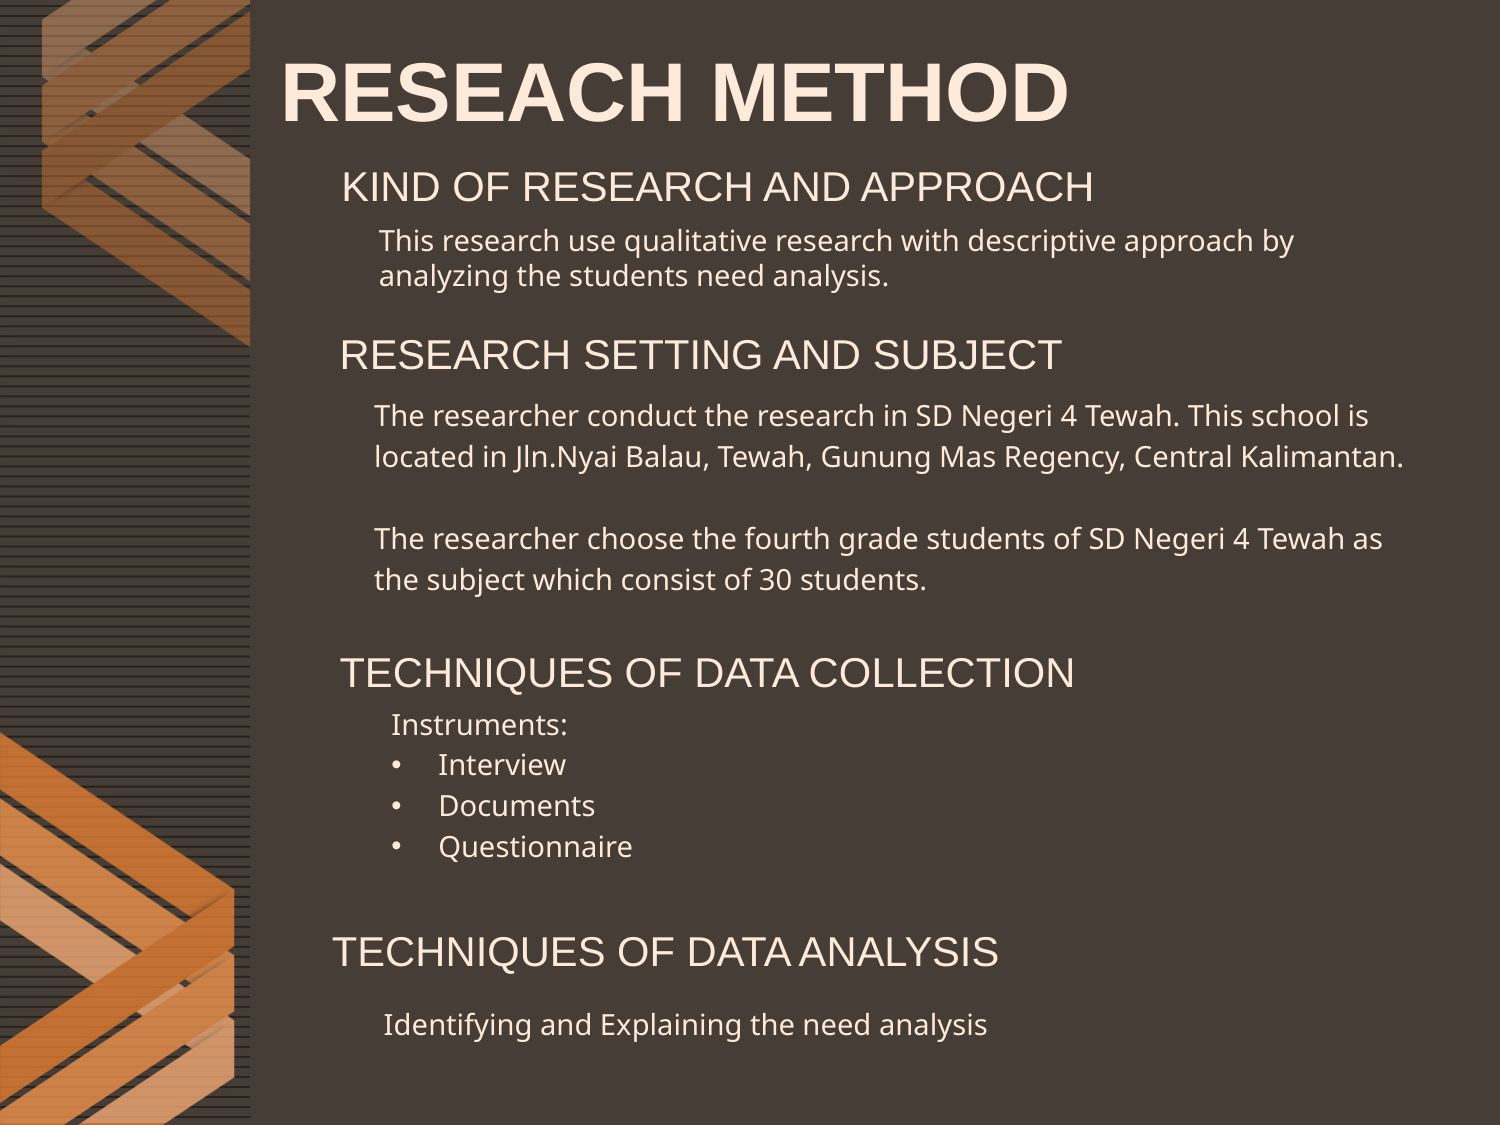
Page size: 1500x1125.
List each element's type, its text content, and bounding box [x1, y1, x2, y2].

picture [0, 0, 1500, 1125]
text_box The researcher conduct the research in SD Negeri 4 Tewah. This school is located in Jln.Nyai Balau, Tewah, Gunung Mas Regency, Central Kalimantan. The researcher choose the fourth grade students of SD Negeri 4 Tewah as the subject which consist of 30 students. [309, 390, 1432, 642]
text_box Instruments: Interview Documents Questionnaire [326, 698, 880, 900]
list This research use qualitative research with descriptive approach by analyzing the students need analysis. [313, 214, 1416, 333]
text_box RESEARCH SETTING AND SUBJECT [324, 314, 1402, 390]
text_box Identifying and Explaining the need analysis [318, 999, 1026, 1093]
text_box TECHNIQUES OF DATA COLLECTION [324, 633, 1402, 709]
text_box TECHNIQUES OF DATA ANALYSIS [317, 912, 1394, 988]
title RESEACH METHOD [265, 0, 1500, 176]
list KIND OF RESEARCH AND APPROACH [326, 146, 1404, 214]
